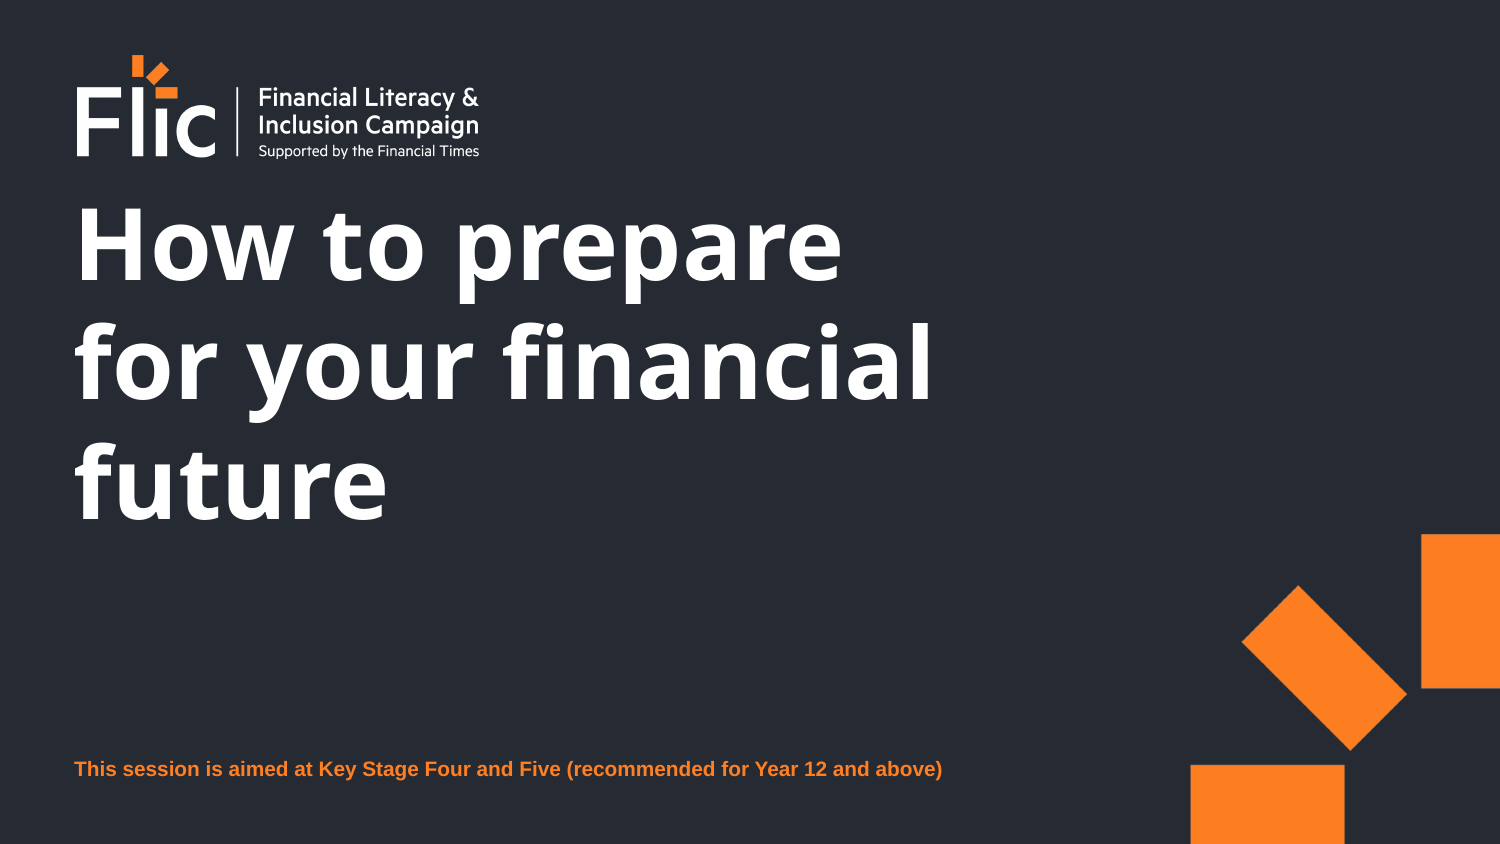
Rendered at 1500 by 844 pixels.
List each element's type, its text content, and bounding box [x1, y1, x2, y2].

picture [1191, 535, 1500, 844]
picture [77, 55, 479, 159]
text_box How to prepare for your financial future [59, 205, 1023, 515]
text_box This session is aimed at Key Stage Four and Five (recommended for Year 12 and above) [59, 743, 1156, 794]
